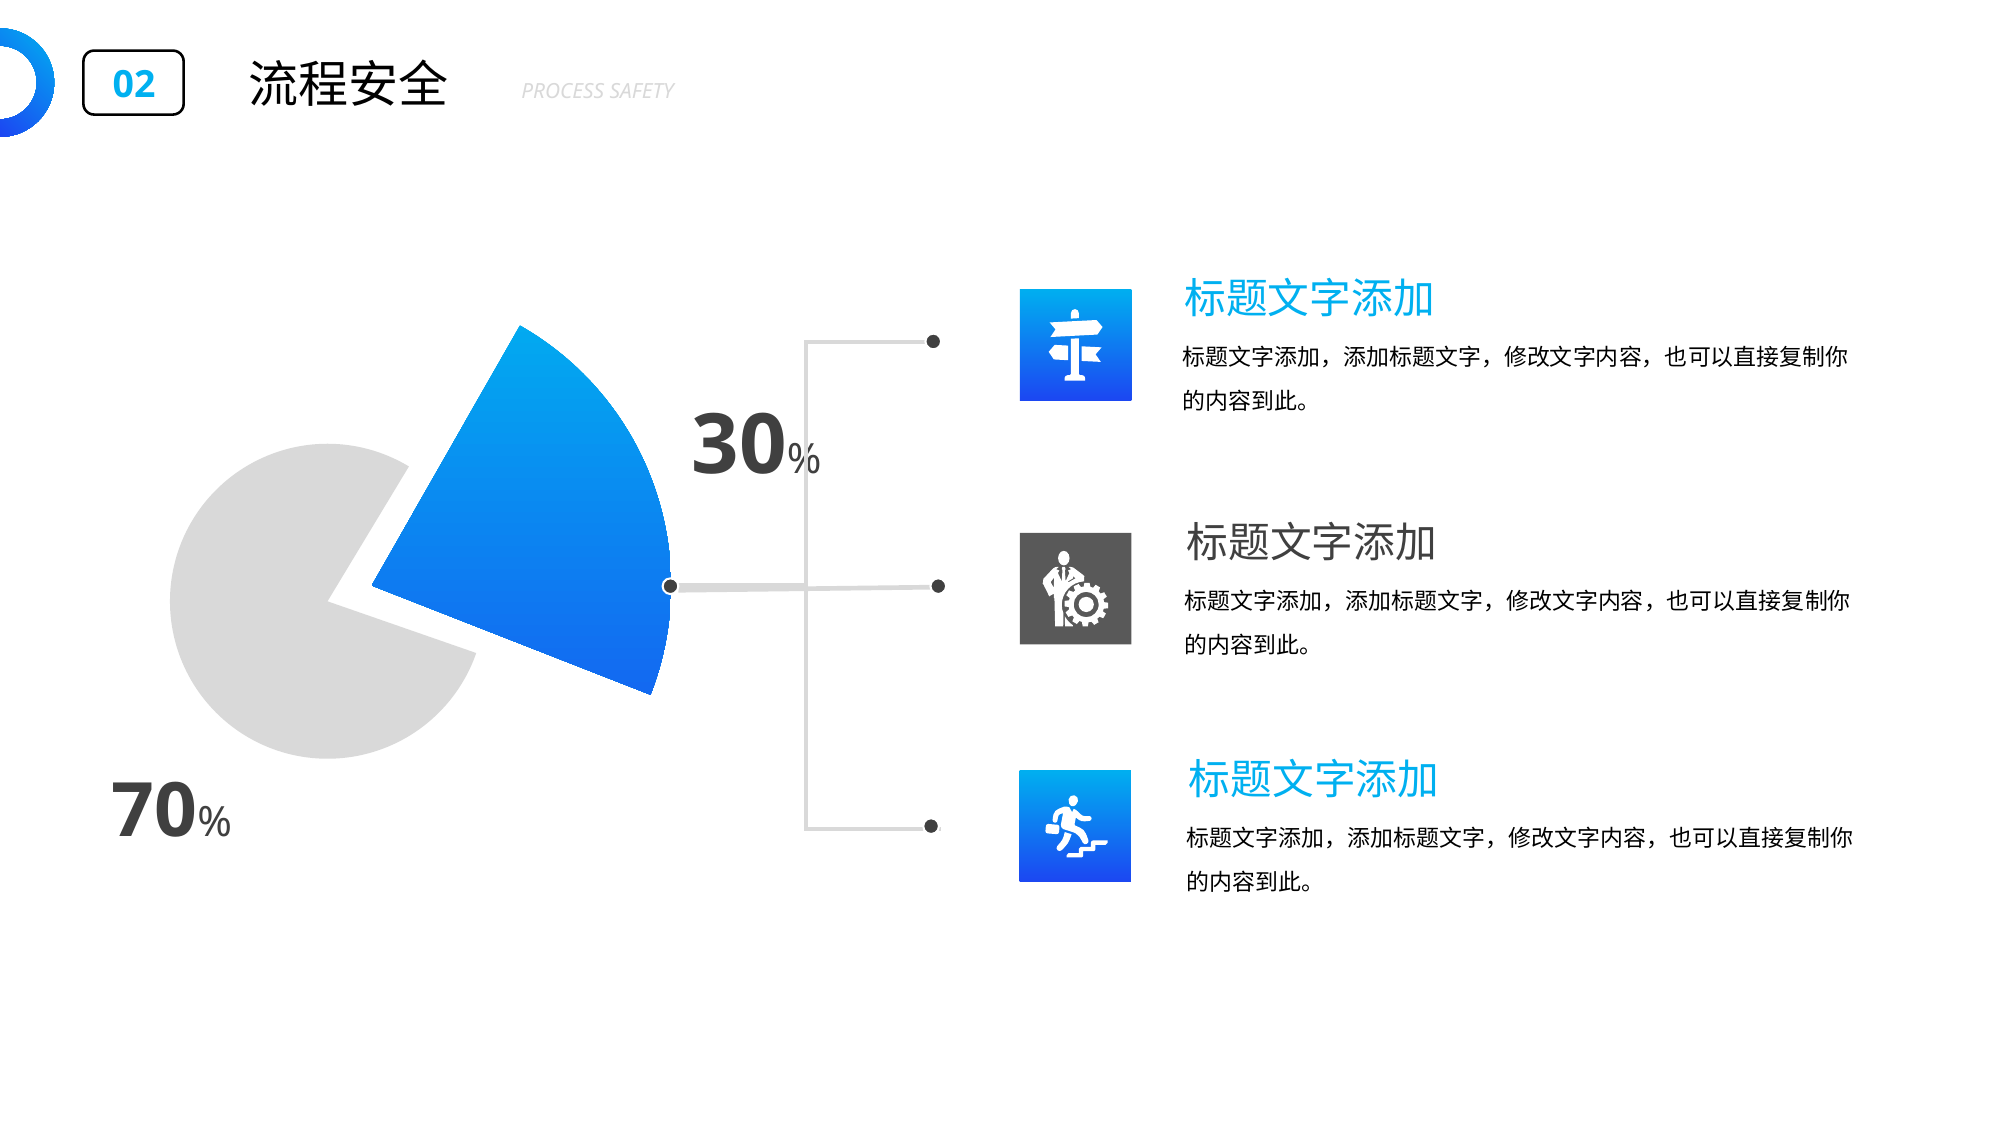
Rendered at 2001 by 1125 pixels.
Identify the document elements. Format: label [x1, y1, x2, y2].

text_box [83, 44, 801, 121]
text_box [1019, 264, 1870, 418]
text_box [1019, 745, 1874, 900]
text_box [0, 27, 56, 138]
text_box [662, 333, 947, 834]
text_box [72, 286, 842, 885]
text_box [1019, 507, 1872, 662]
